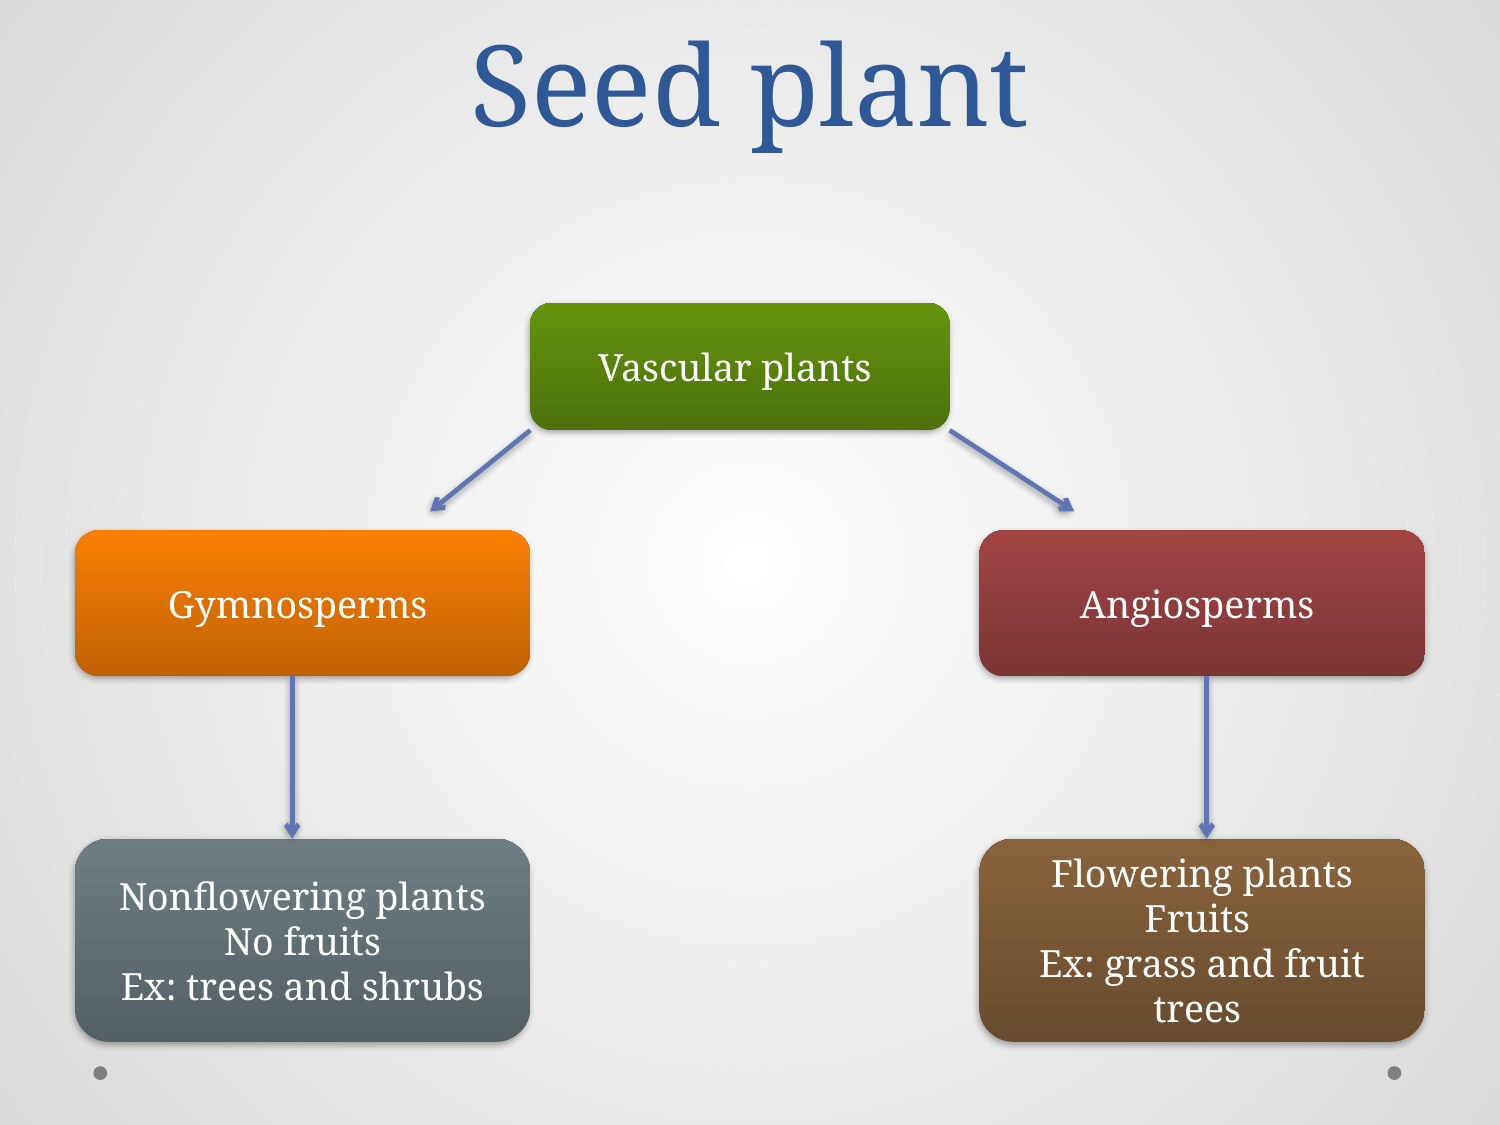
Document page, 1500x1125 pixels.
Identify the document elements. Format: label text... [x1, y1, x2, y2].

text_box Nonflowering plants No fruits Ex: trees and shrubs [74, 838, 531, 1042]
text_box Vascular plants [530, 303, 950, 431]
title Seed plant [75, 0, 1425, 157]
text_box Flowering plants Fruits Ex: grass and fruit trees [979, 838, 1425, 1042]
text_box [949, 430, 1075, 512]
text_box Gymnosperms [74, 530, 531, 677]
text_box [429, 430, 531, 512]
text_box Angiosperms [979, 530, 1425, 677]
